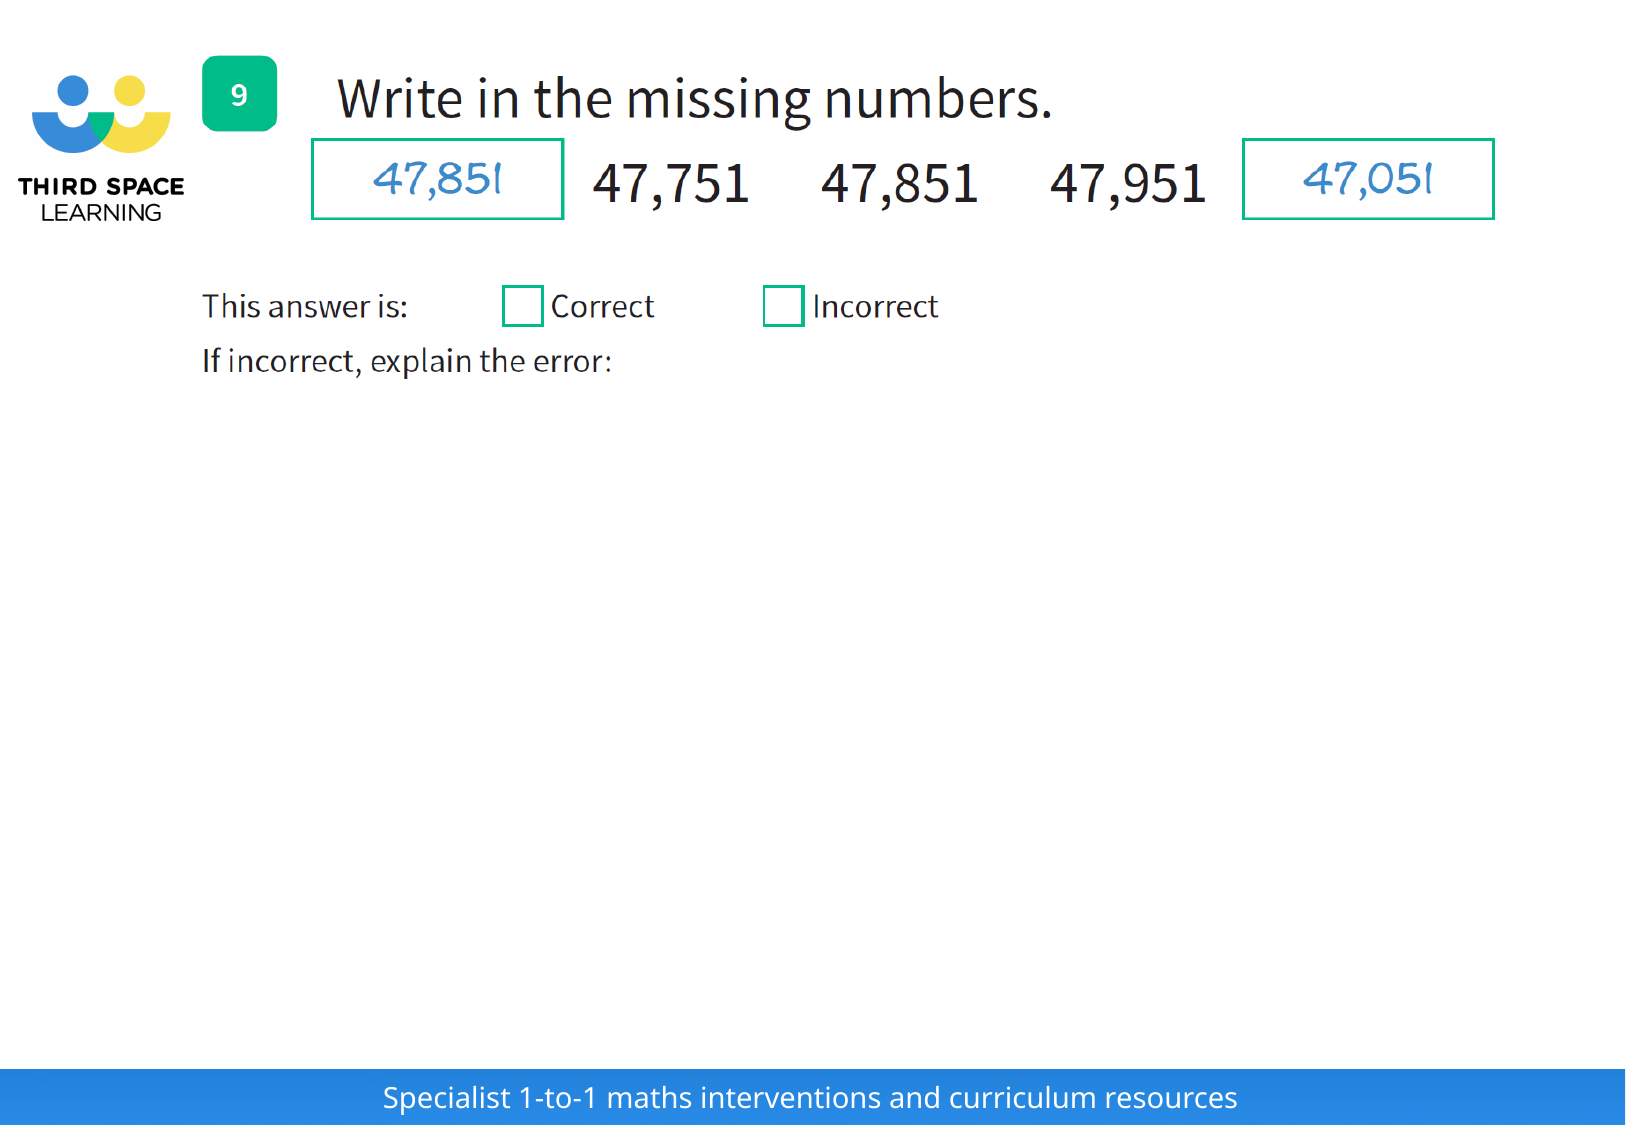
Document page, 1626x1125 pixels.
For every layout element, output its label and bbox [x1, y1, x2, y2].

picture [195, 49, 1502, 386]
picture [0, 1069, 1626, 1125]
picture [18, 75, 184, 221]
